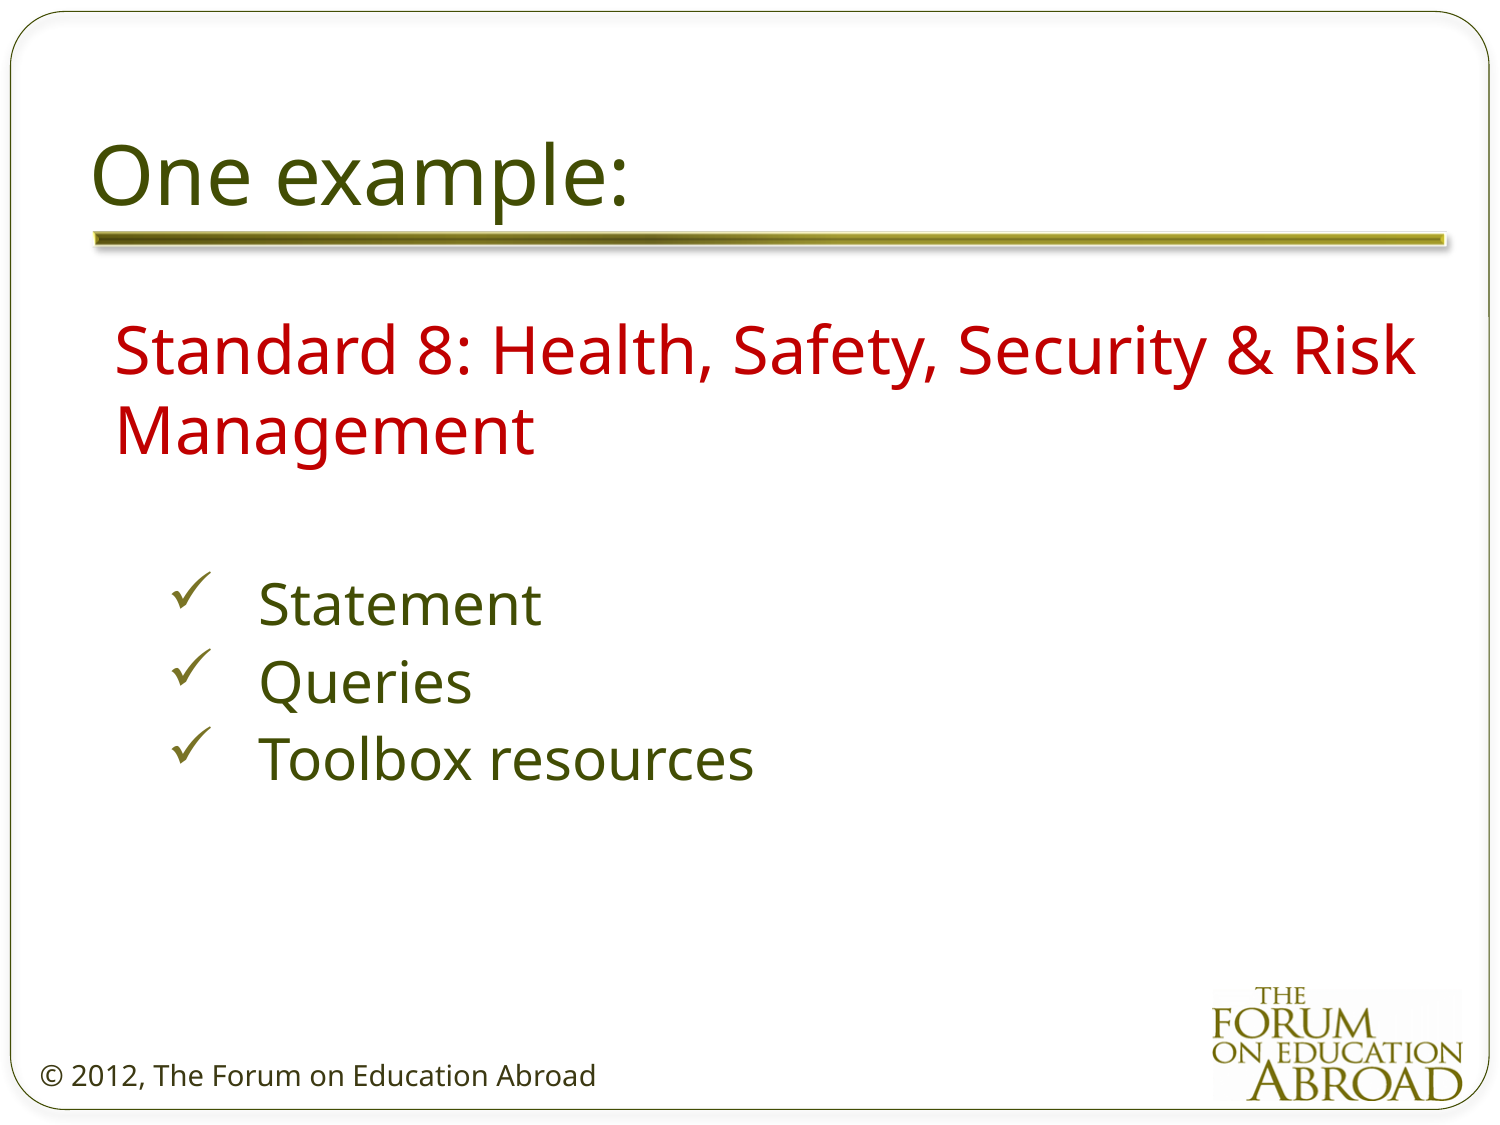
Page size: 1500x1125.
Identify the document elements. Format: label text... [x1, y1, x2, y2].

picture [1212, 988, 1463, 1101]
title One example: [75, 50, 1425, 238]
list Standard 8: Health, Safety, Security & Risk Management Statement Queries Toolbox resources [99, 299, 1500, 988]
picture [84, 224, 1461, 263]
